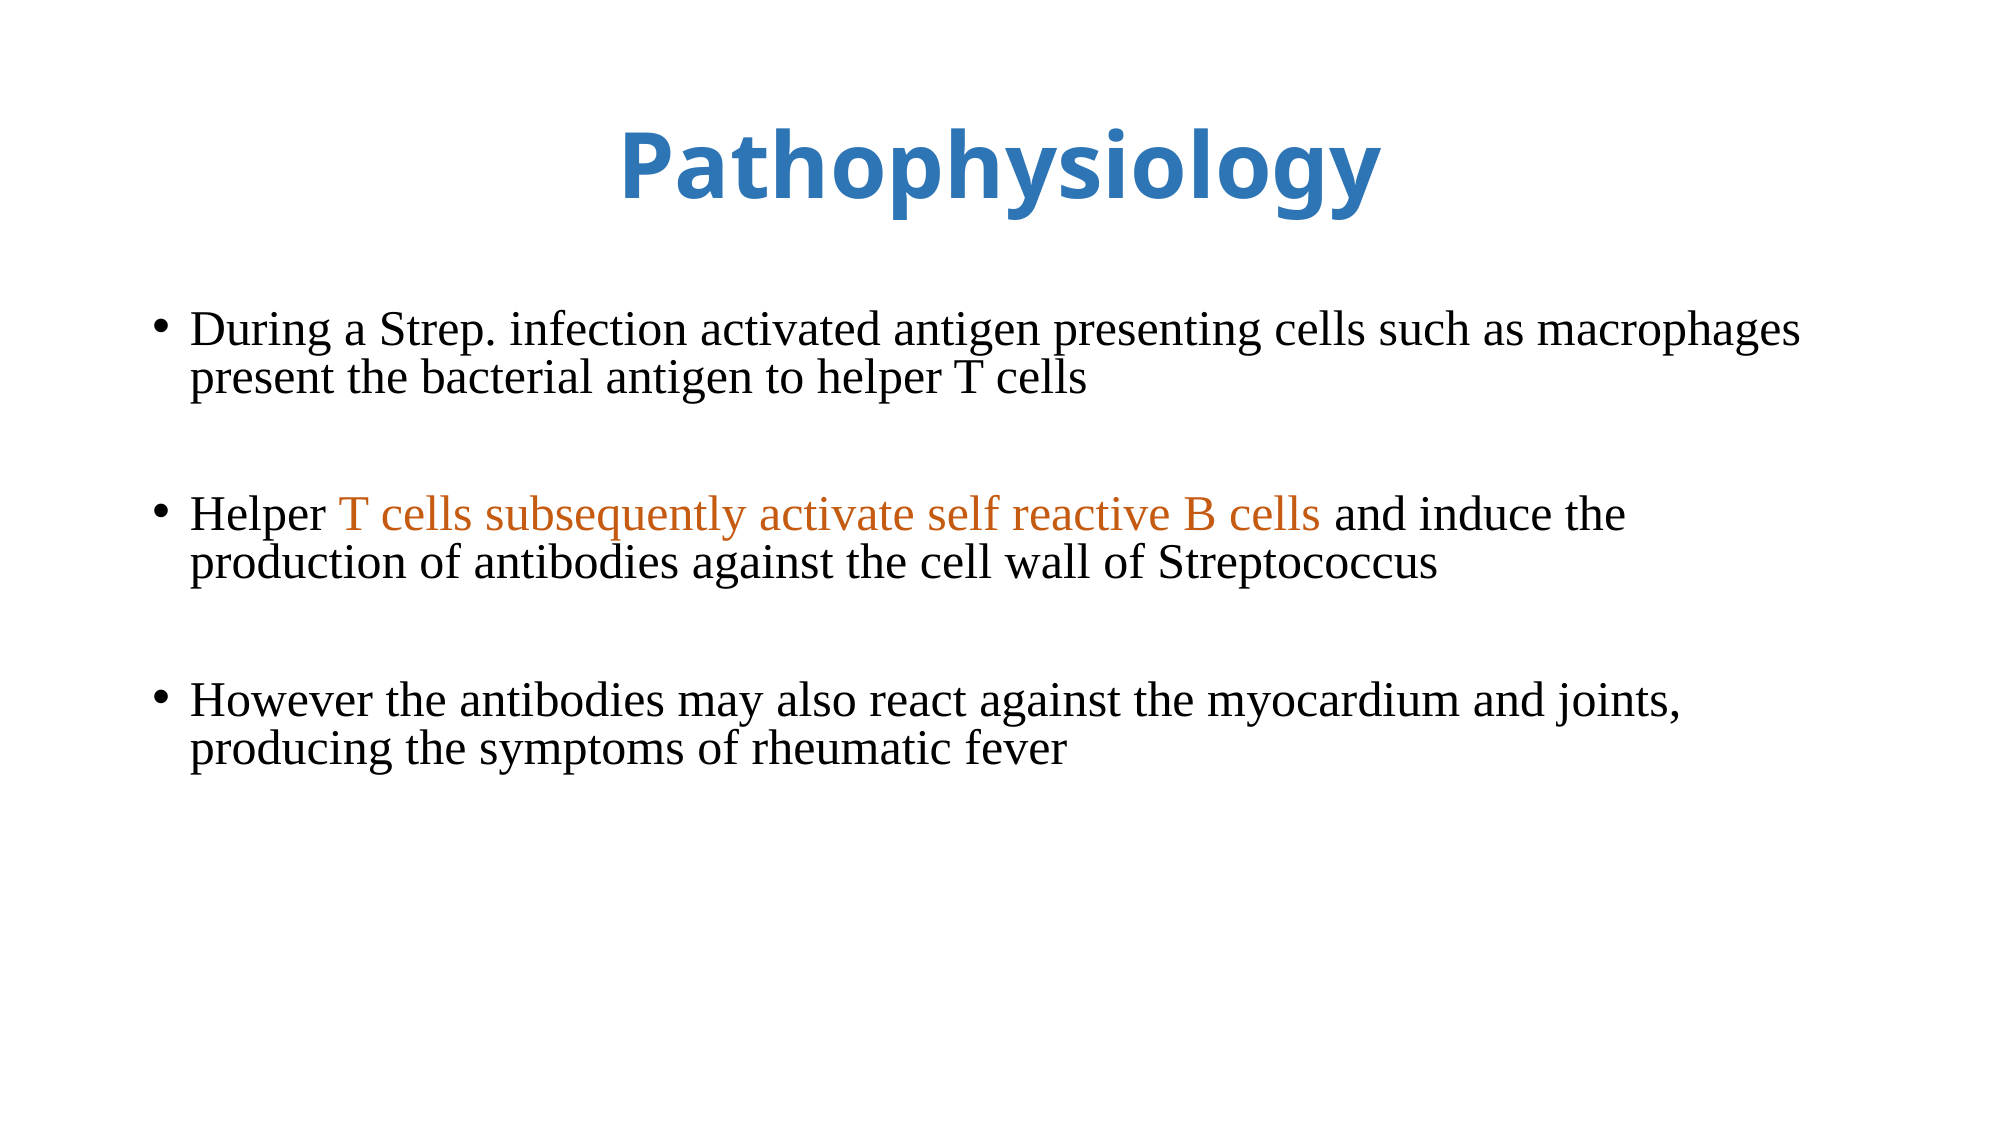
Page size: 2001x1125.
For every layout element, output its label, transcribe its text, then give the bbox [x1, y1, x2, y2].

title Pathophysiology [137, 59, 1863, 278]
list During a Strep. infection activated antigen presenting cells such as macrophages present the bacterial antigen to helper T cells Helper T cells subsequently activate self reactive B cells and induce the production of antibodies against the cell wall of Streptococcus However the antibodies may also react against the myocardium and joints, producing the symptoms of rheumatic fever [137, 299, 1863, 1014]
